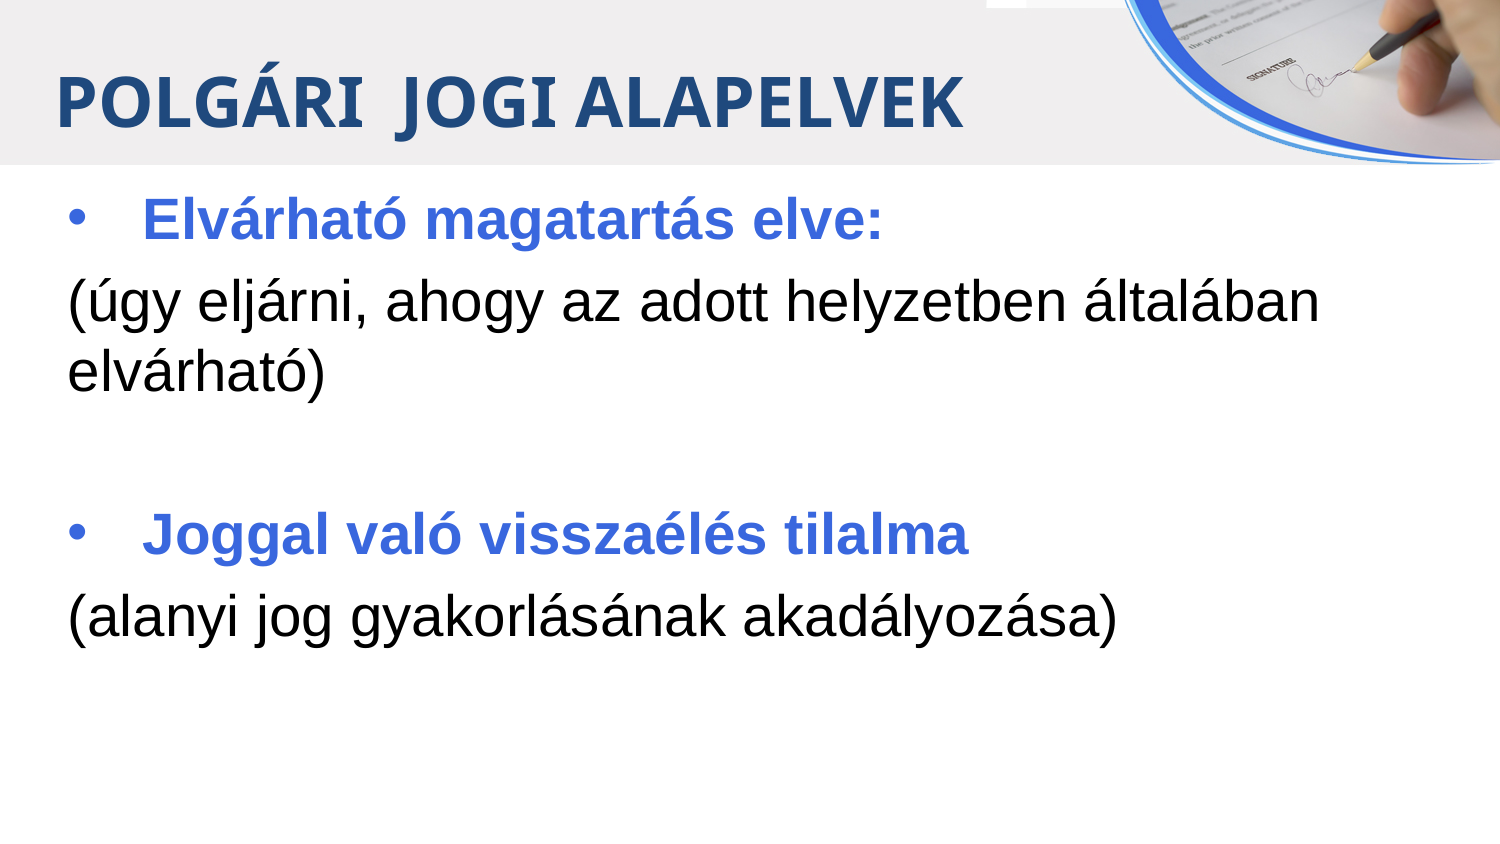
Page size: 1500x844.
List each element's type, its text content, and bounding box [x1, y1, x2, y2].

list POLGÁRI JOGI ALAPELVEK [39, 8, 1500, 151]
list Elvárható magatartás elve: (úgy eljárni, ahogy az adott helyzetben általában elvárható) Joggal való visszaélés tilalma (alanyi jog gyakorlásának akadályozása) [53, 173, 1353, 741]
picture [0, 0, 1500, 844]
